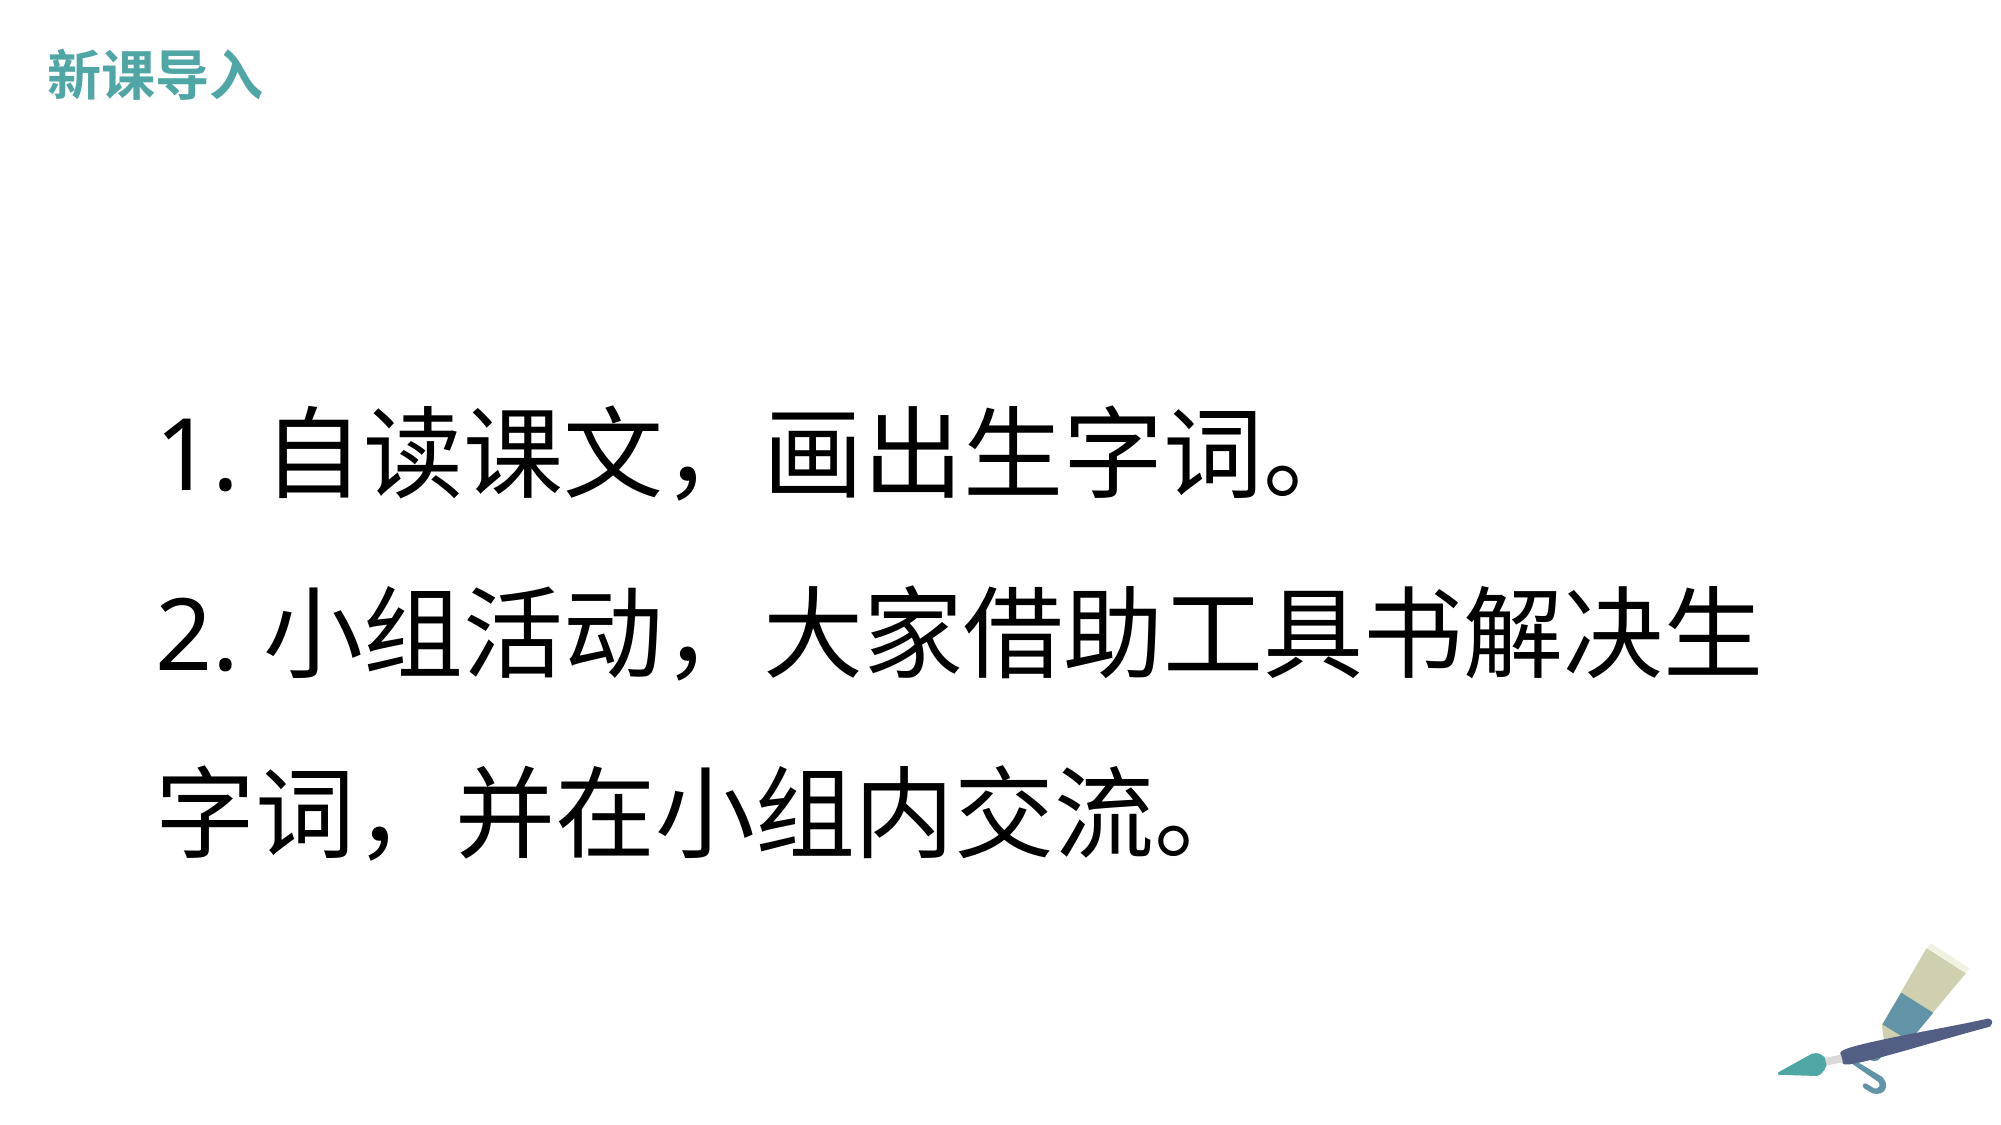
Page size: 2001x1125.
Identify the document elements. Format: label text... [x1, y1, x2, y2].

text_box 新课导入 [32, 33, 347, 114]
text_box 1.自读课文，画出生字词。 2.小组活动，大家借助工具书解决生字词，并在小组内交流。 [140, 323, 1782, 878]
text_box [1811, 945, 1974, 1125]
